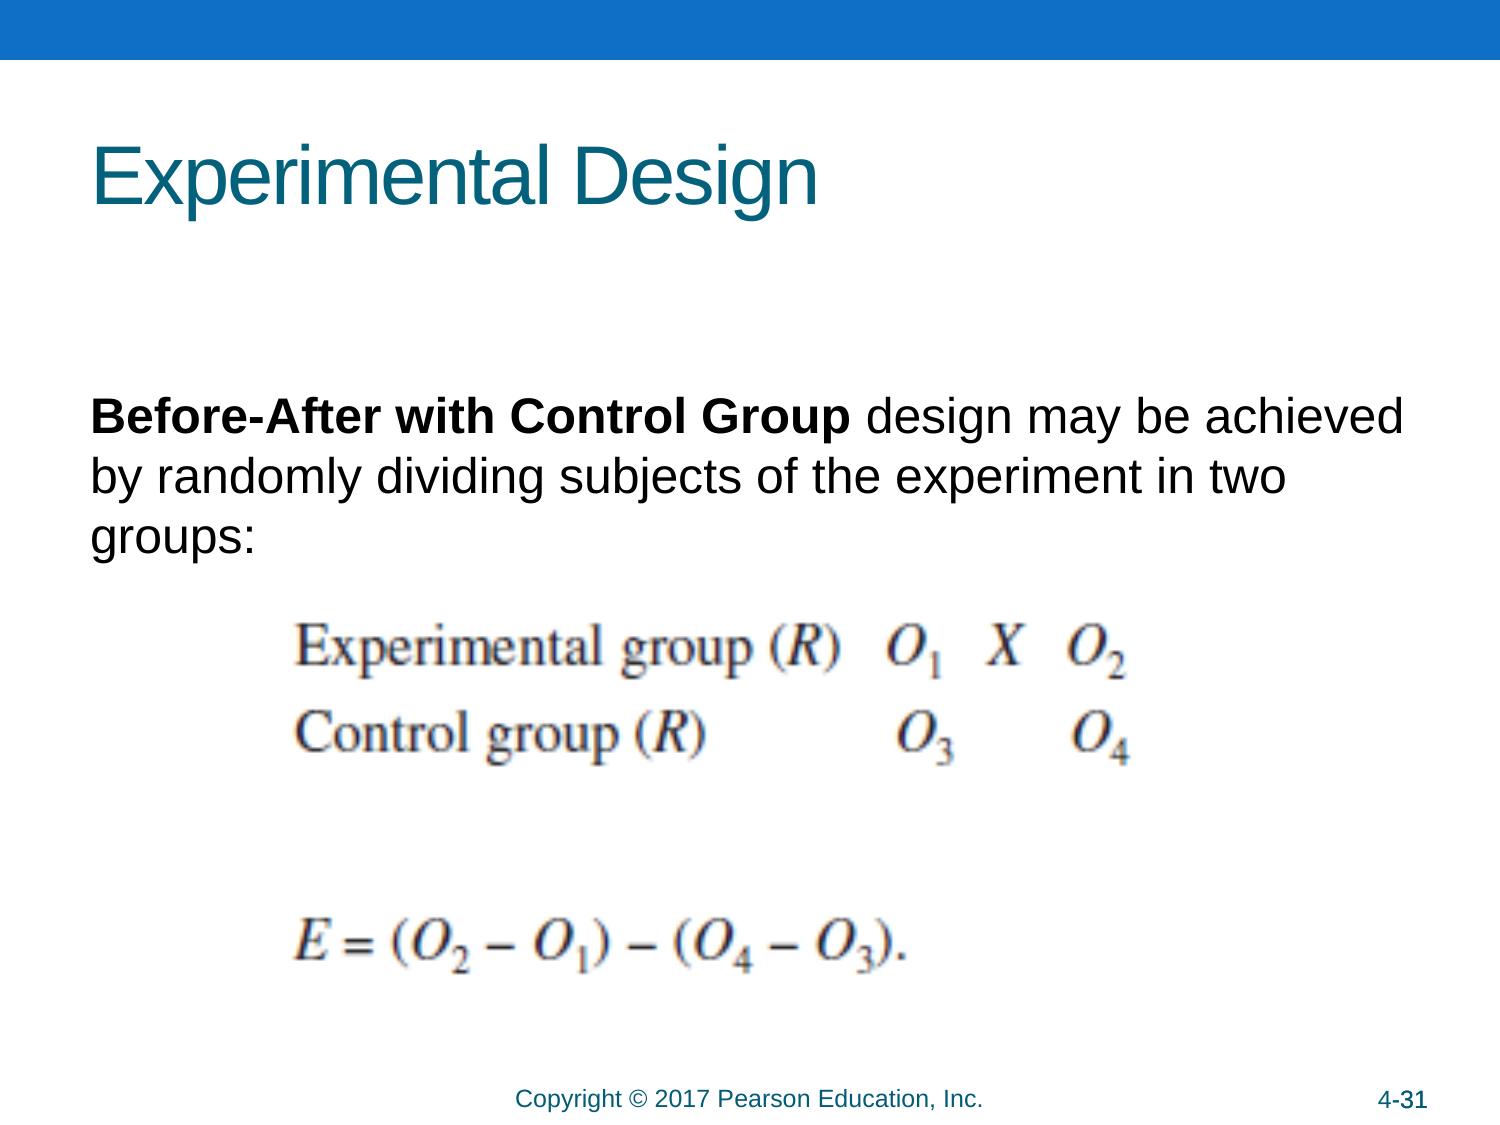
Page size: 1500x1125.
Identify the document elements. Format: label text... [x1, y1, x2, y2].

title Experimental Design [75, 90, 1425, 253]
list Before-After with Control Group design may be achieved by randomly dividing subjects of the experiment in two groups: [75, 376, 1425, 1125]
picture [236, 590, 1160, 999]
